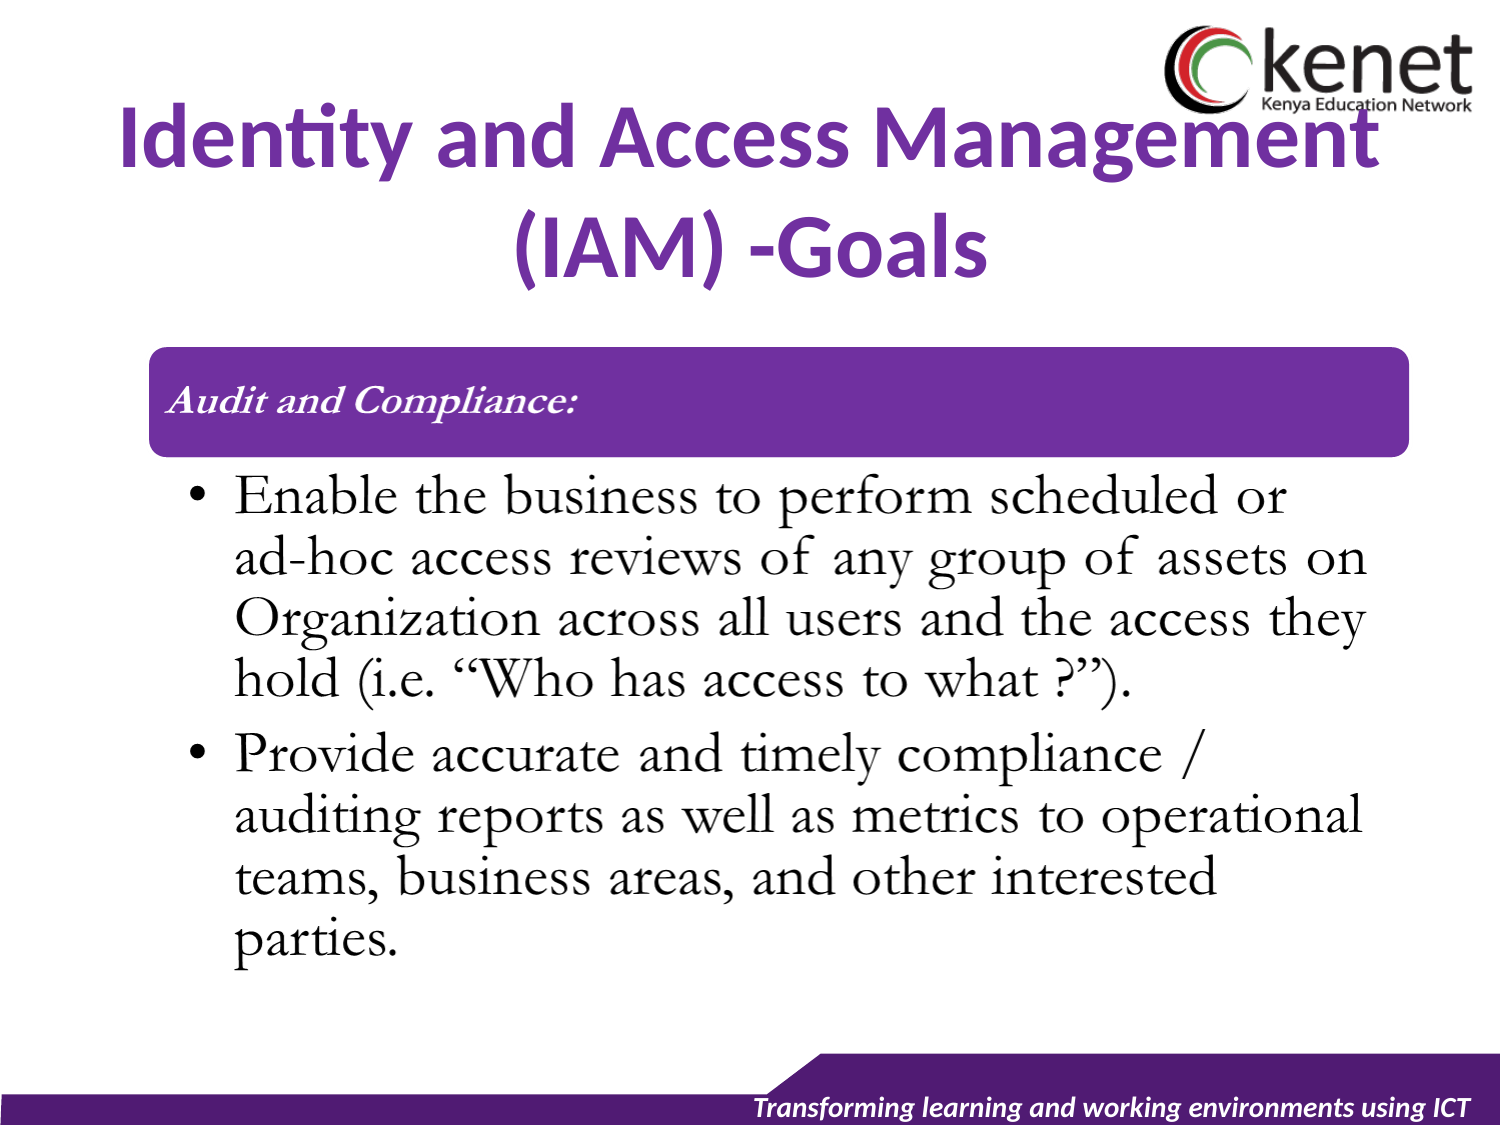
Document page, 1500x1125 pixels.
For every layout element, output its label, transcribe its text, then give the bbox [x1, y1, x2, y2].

text_box Transforming learning and working environments using ICT [738, 1080, 1500, 1125]
text_box [0, 1094, 738, 1125]
picture [1163, 11, 1477, 118]
text_box [375, 151, 1128, 190]
text_box [785, 1053, 1500, 1080]
picture [141, 333, 1416, 1005]
text_box Identity and Access Management (IAM) -Goals [74, 91, 1425, 280]
